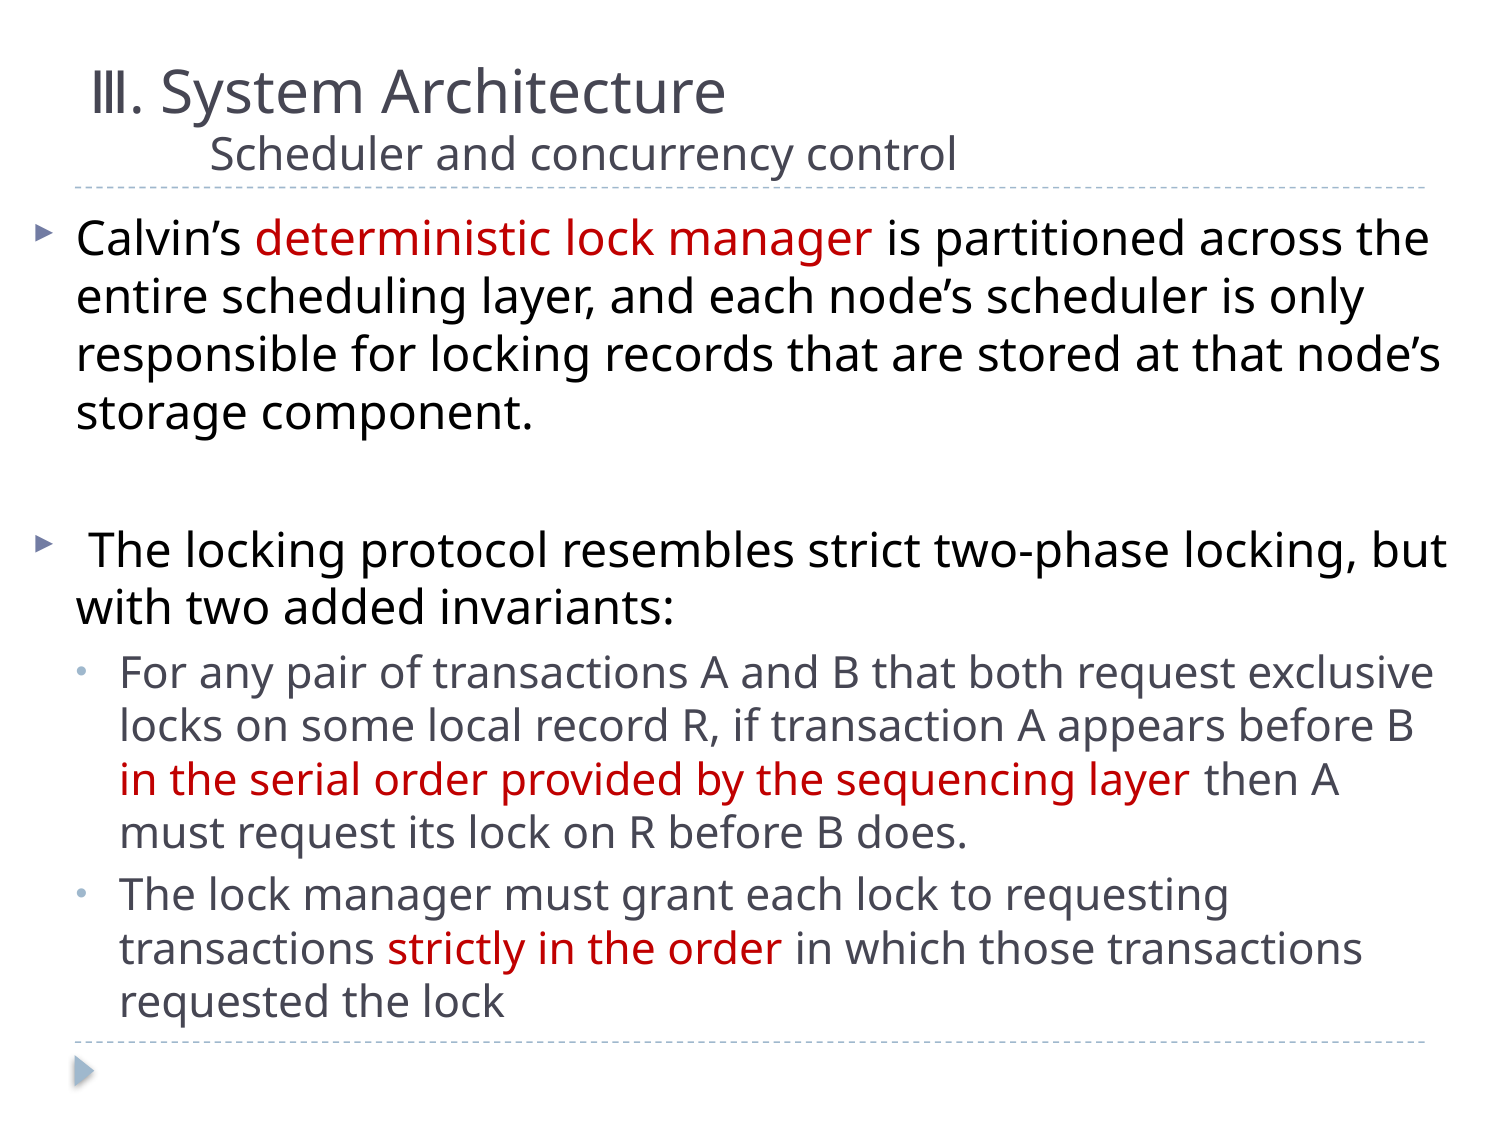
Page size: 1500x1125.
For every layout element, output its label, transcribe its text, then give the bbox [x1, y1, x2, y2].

title Ⅲ. System Architecture Scheduler and concurrency control [75, 24, 1425, 188]
list Calvin’s deterministic lock manager is partitioned across the entire scheduling layer, and each node’s scheduler is only responsible for locking records that are stored at that node’s storage component. The locking protocol resembles strict two-phase locking, but with two added invariants: For any pair of transactions A and B that both request exclusive locks on some local record R, if transaction A appears before B in the serial order provided by the sequencing layer then A must request its lock on R before B does. The lock manager must grant each lock to requesting transactions strictly in the order in which those transactions requested the lock [17, 200, 1471, 1047]
